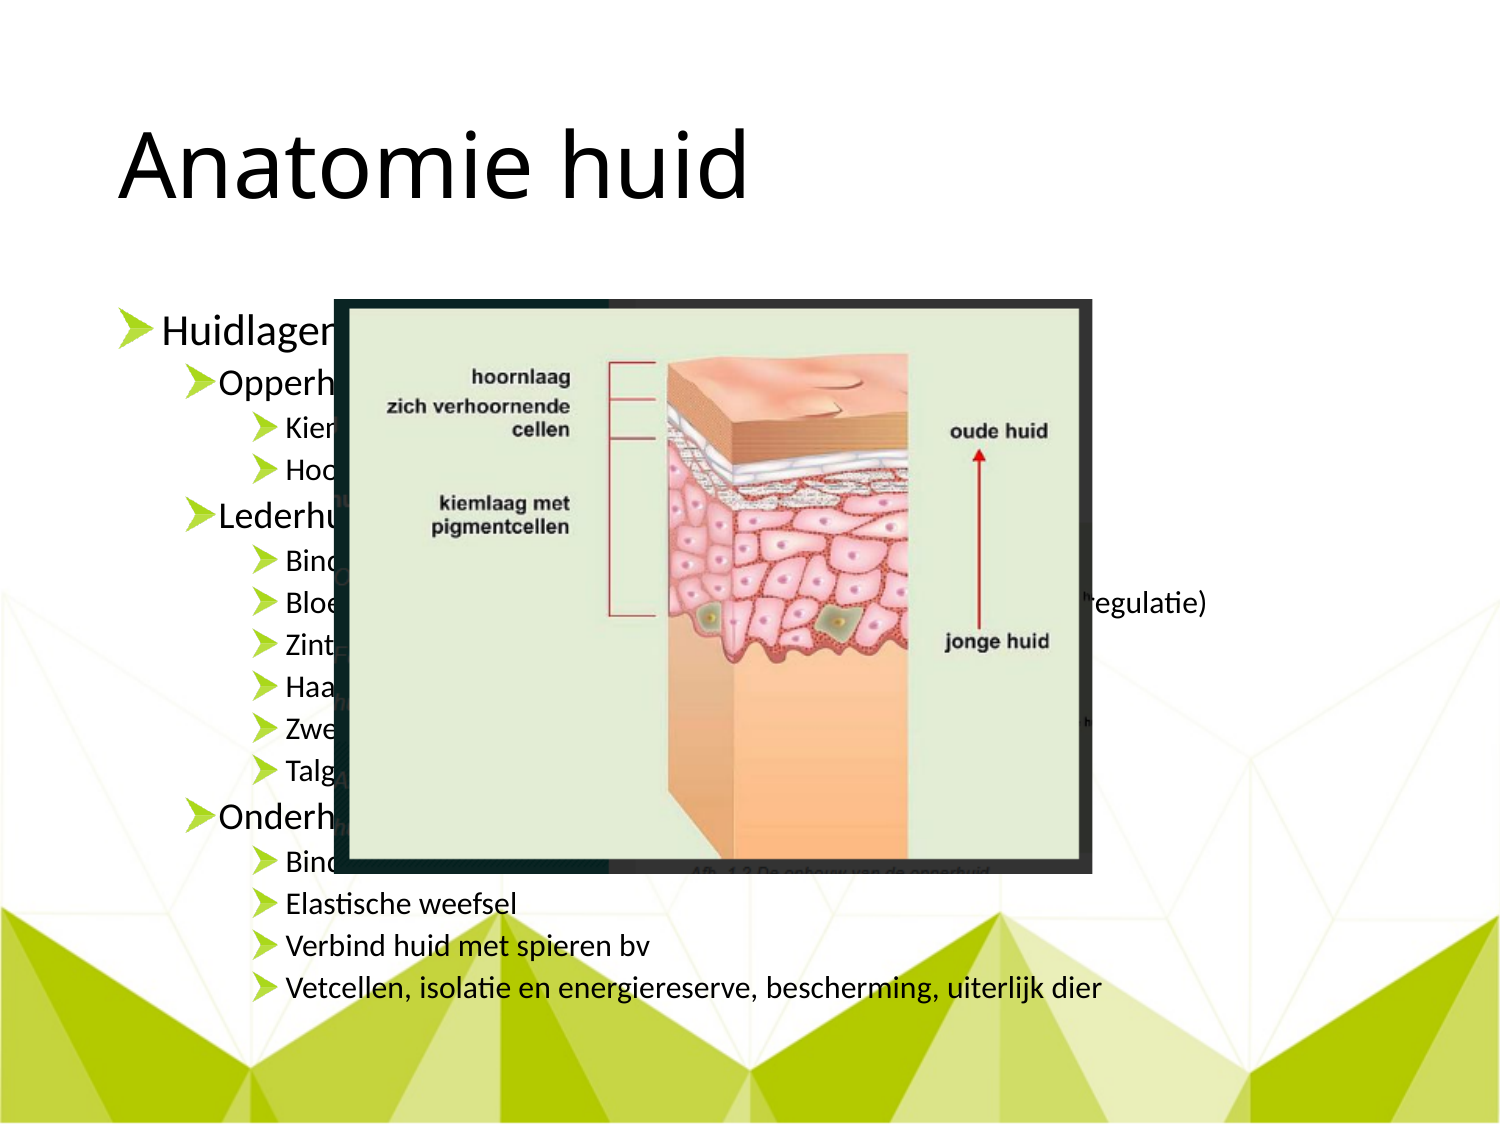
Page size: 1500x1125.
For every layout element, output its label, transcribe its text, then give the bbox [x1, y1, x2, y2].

picture [0, 0, 1500, 1125]
title Anatomie huid [103, 59, 1397, 278]
list Huidlagen: Opperhuid Kiemlaag: Cellen, keratine (bescherming), pigmentcellen Hoornlaag: Slijt af  huidschilfers. Eelt. Lederhuid Bindweefsel voor stevigheid Bloedvaten (voeden de lederhuid en zorgen voor temperatuurregulatie) Zintuigencellen Haarzakjes met haarspiertjes Zweetklieren Talgklieren Onderhuid Bindweefsel Elastische weefsel Verbind huid met spieren bv Vetcellen, isolatie en energiereserve, bescherming, uiterlijk dier [103, 299, 1397, 1014]
